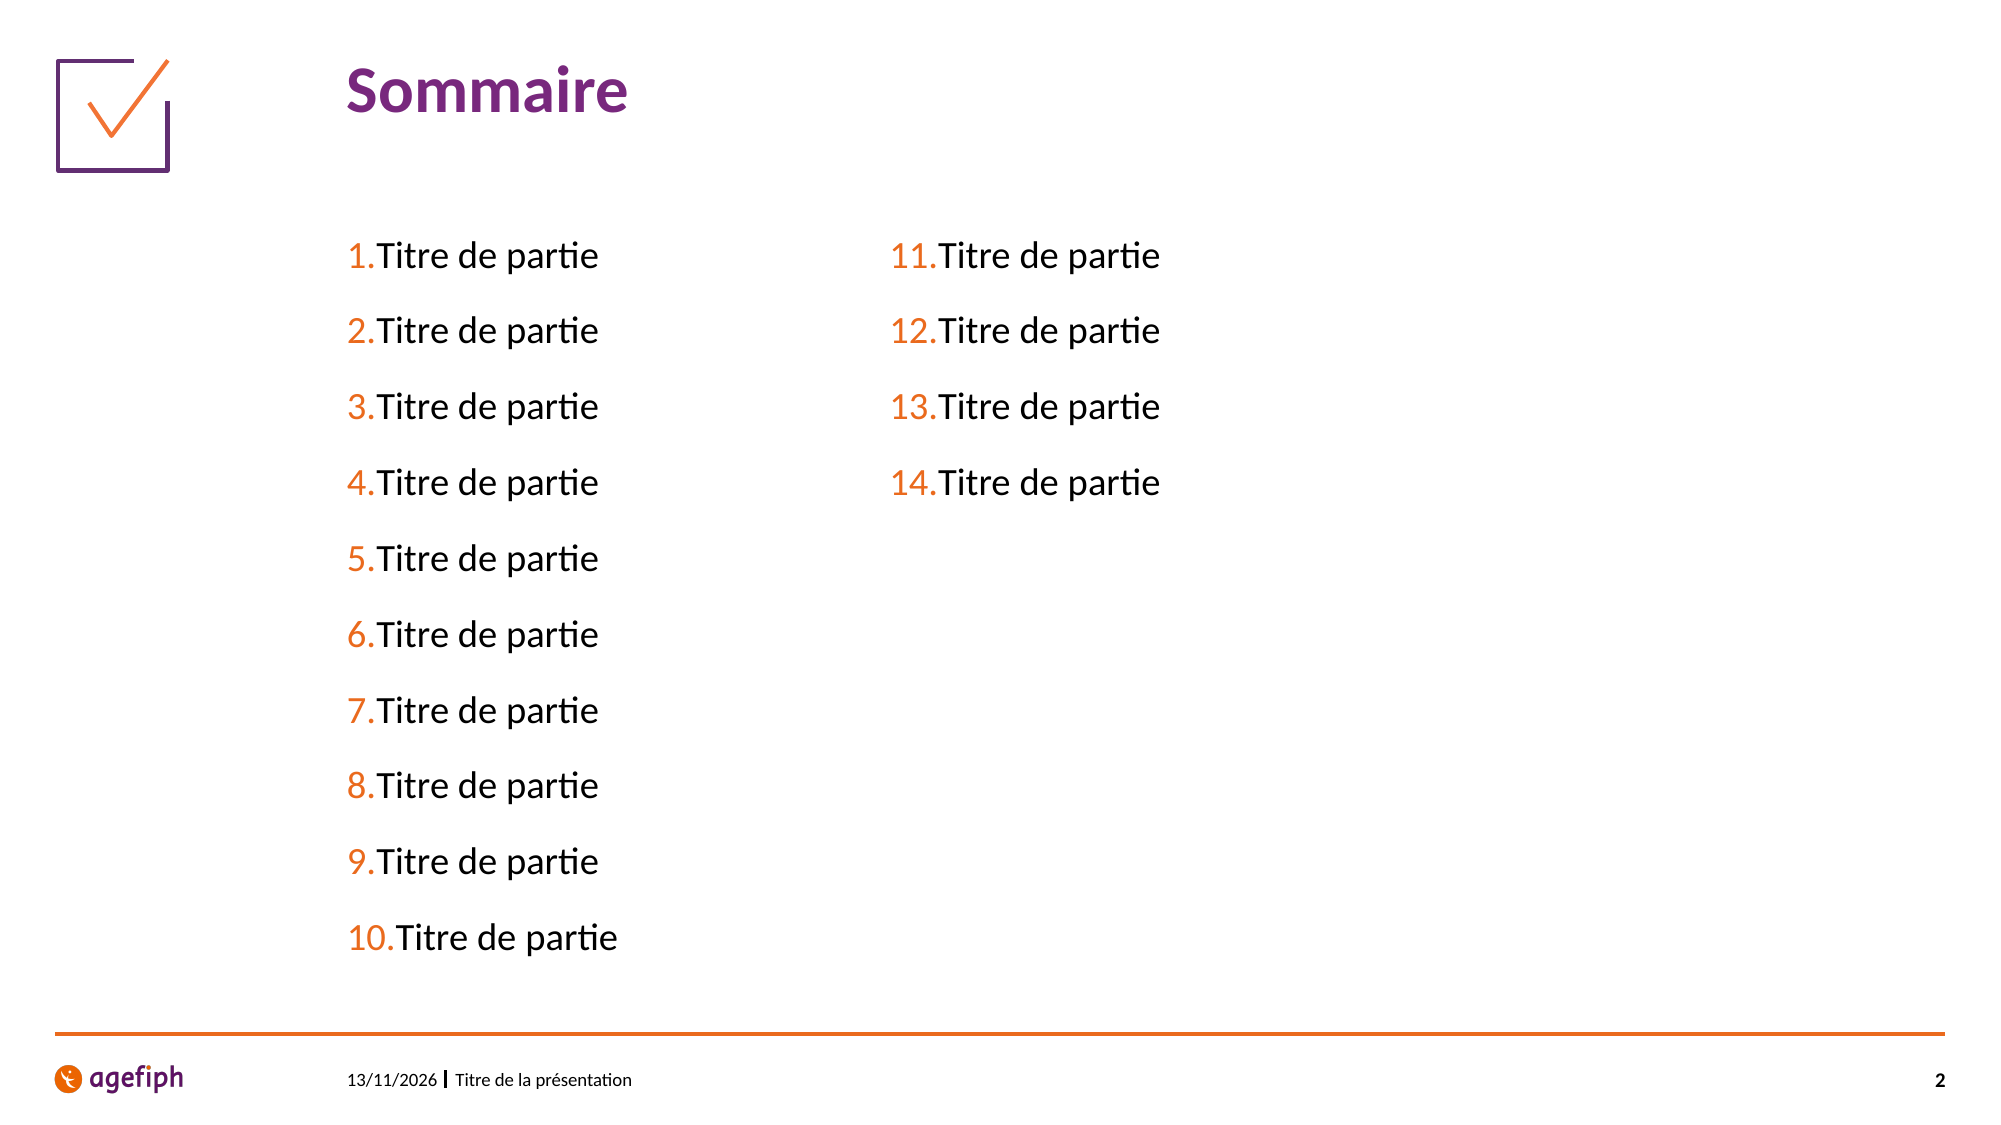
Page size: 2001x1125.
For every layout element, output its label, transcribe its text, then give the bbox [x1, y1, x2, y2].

title Sommaire [346, 54, 1943, 177]
slide_number 2 [1790, 1051, 1946, 1107]
footer Titre de la présentation [455, 1051, 1772, 1107]
list Titre de partie Titre de partie Titre de partie Titre de partie Titre de partie Titre de partie Titre de partie Titre de partie Titre de partie Titre de partie Titre de partie Titre de partie Titre de partie Titre de partie [346, 224, 1945, 965]
picture [46, 1056, 191, 1102]
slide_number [346, 1051, 441, 1107]
